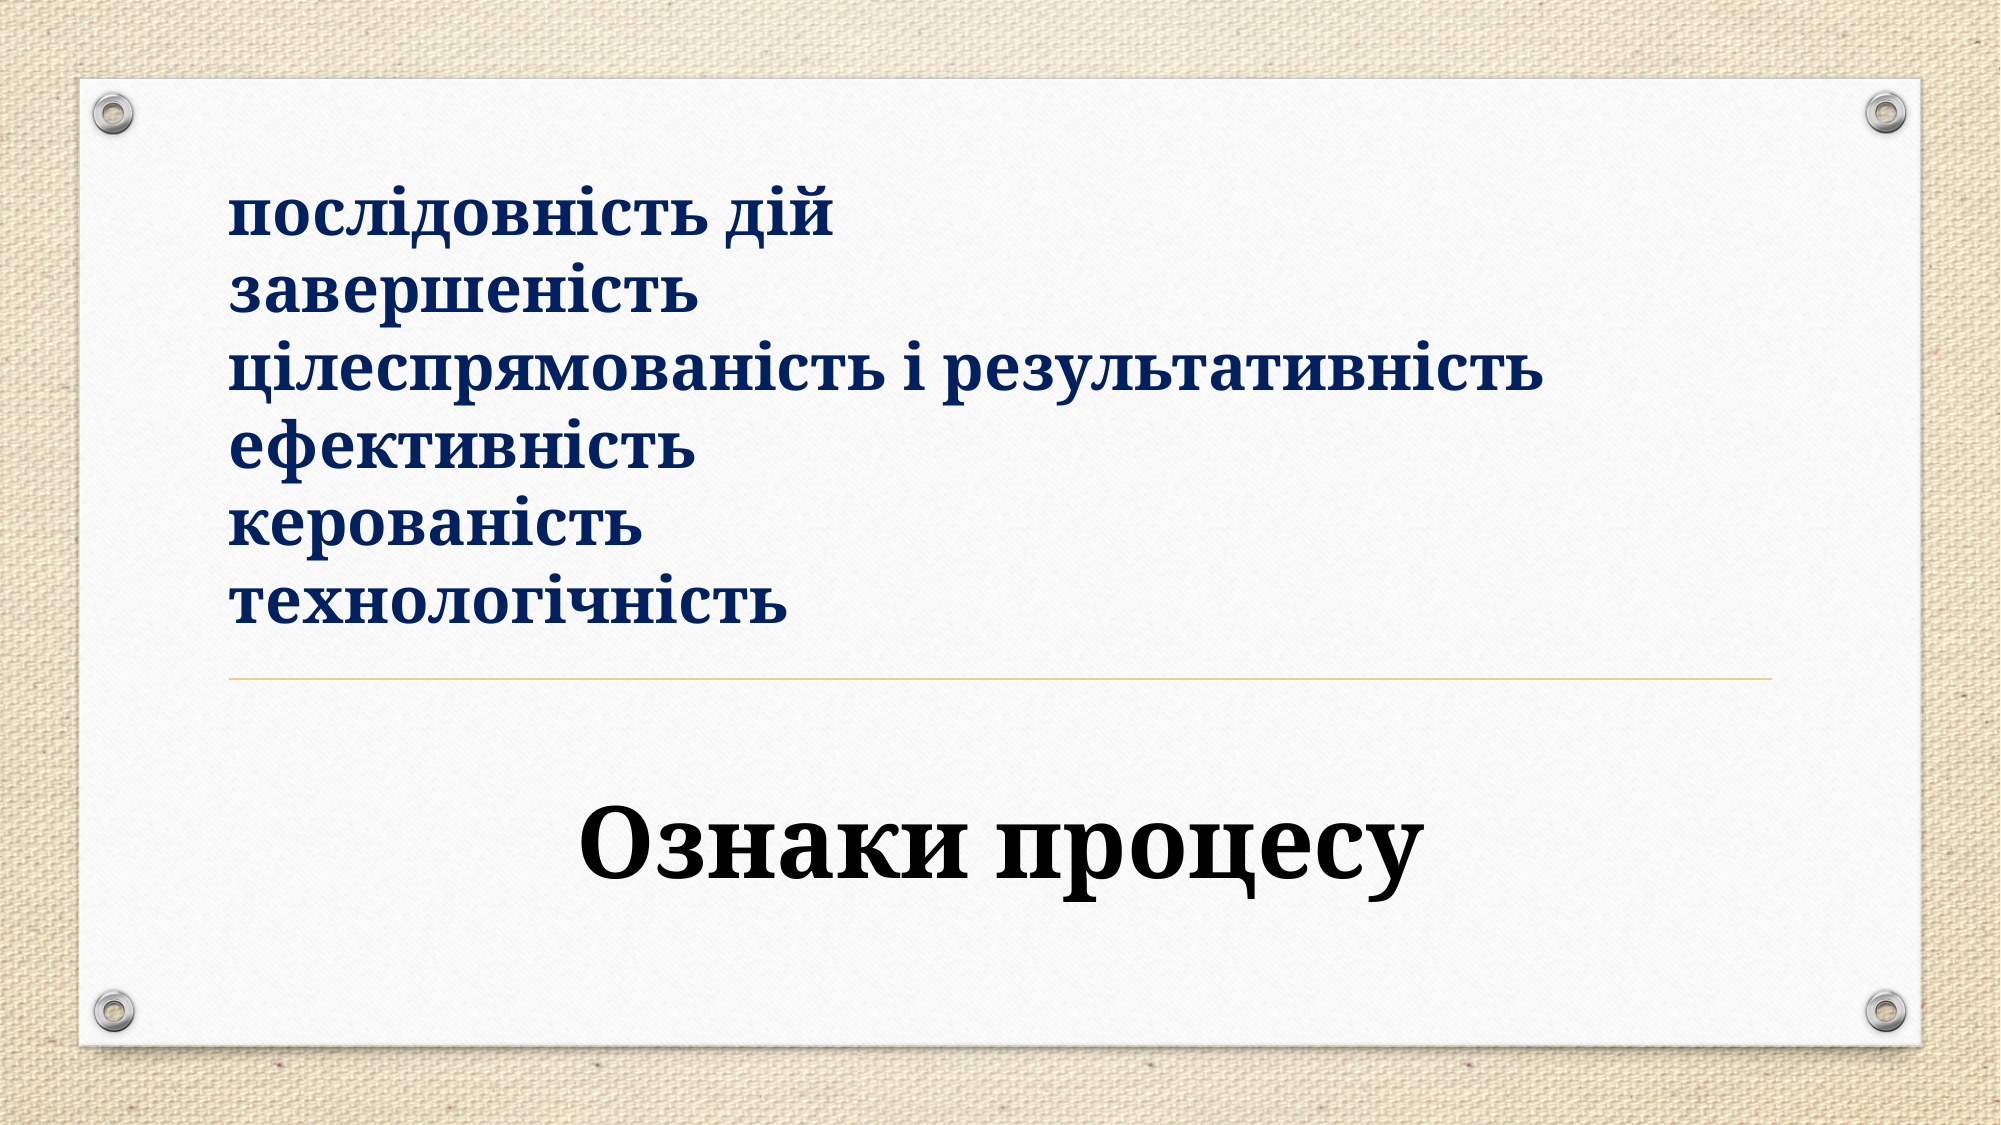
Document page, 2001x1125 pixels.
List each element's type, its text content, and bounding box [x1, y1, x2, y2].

picture [0, 0, 2001, 1125]
title послідовність дій завершеність цілеспрямованість і результативність ефективність керованість технологічність [213, 161, 1788, 646]
list Ознаки процесу [213, 712, 1788, 964]
